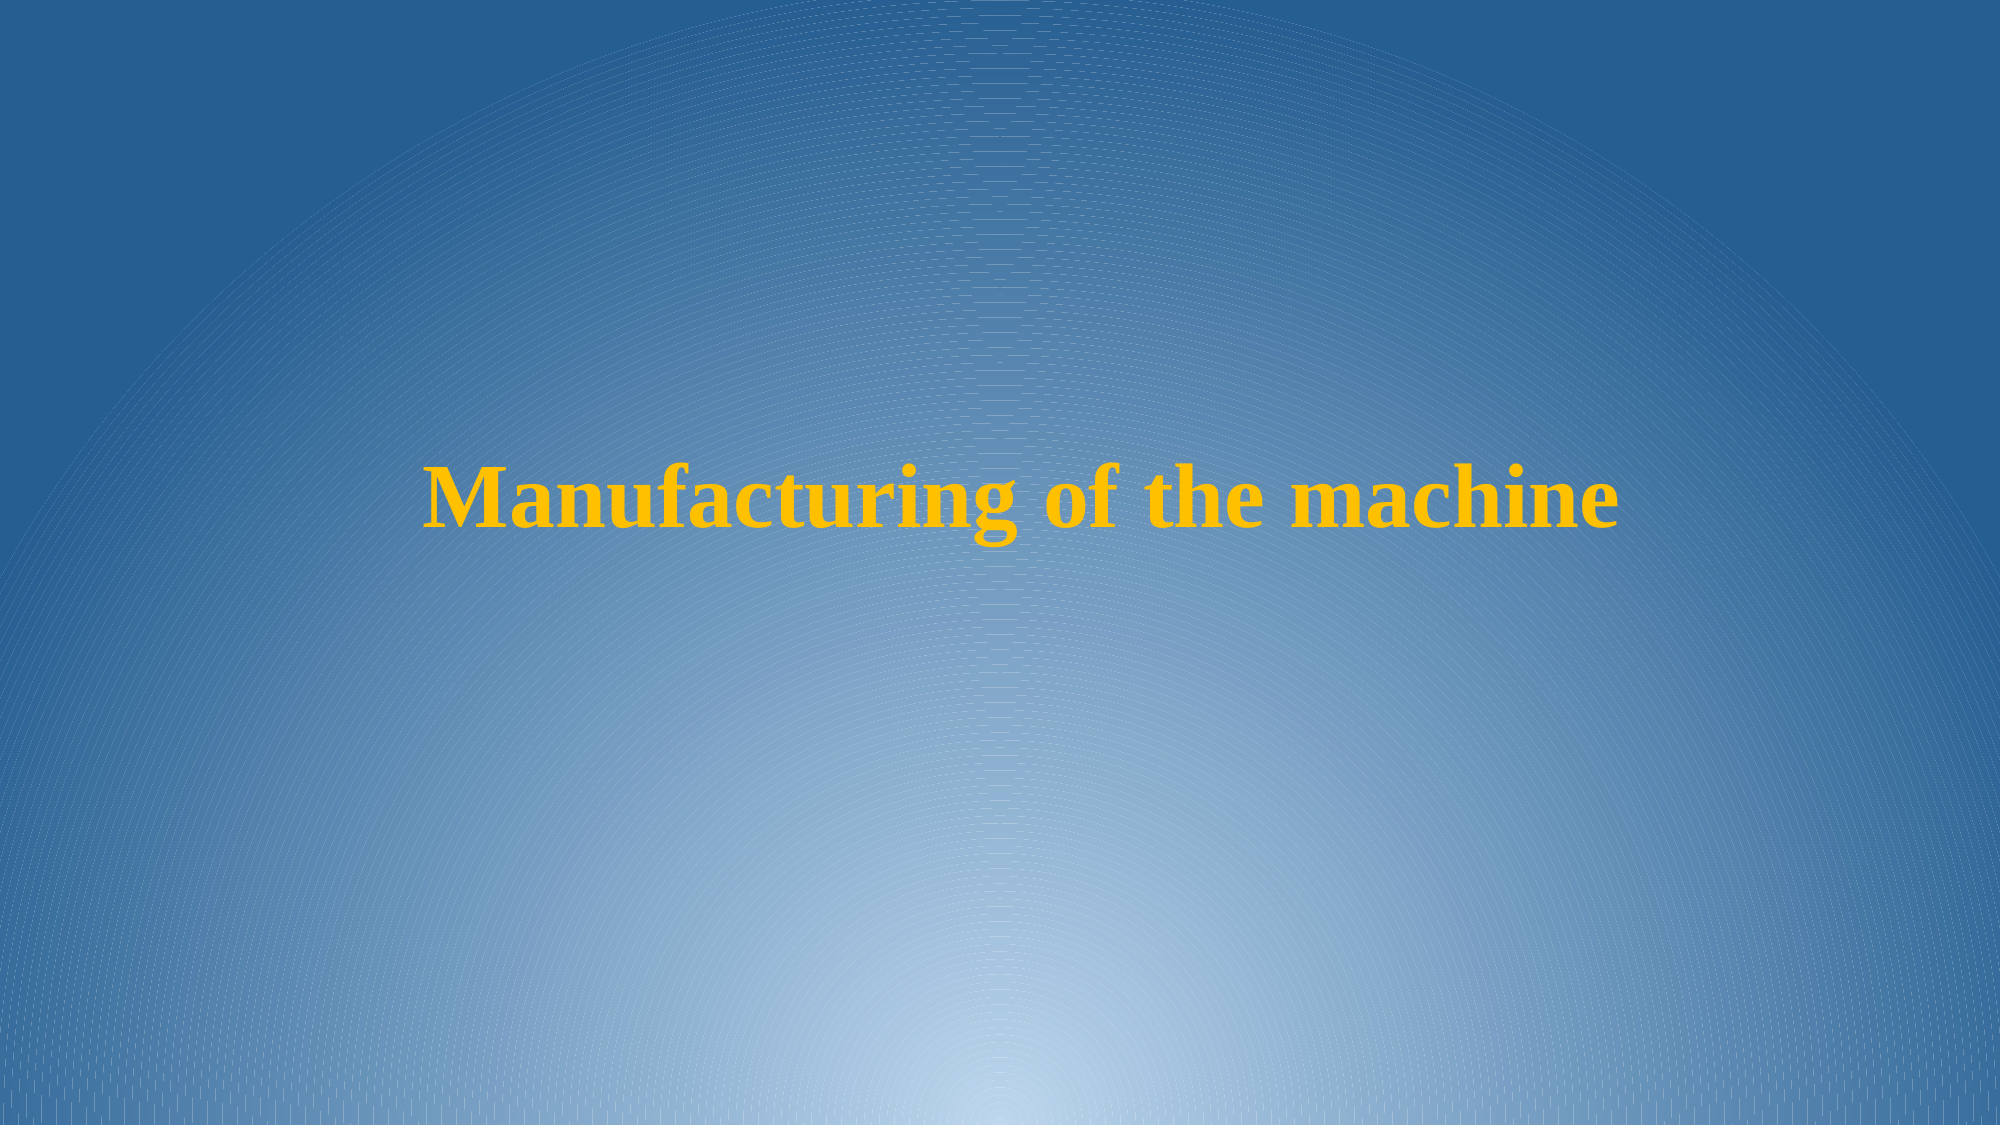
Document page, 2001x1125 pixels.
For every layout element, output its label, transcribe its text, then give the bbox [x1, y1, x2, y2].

title Manufacturing of the machine [171, 389, 1897, 607]
